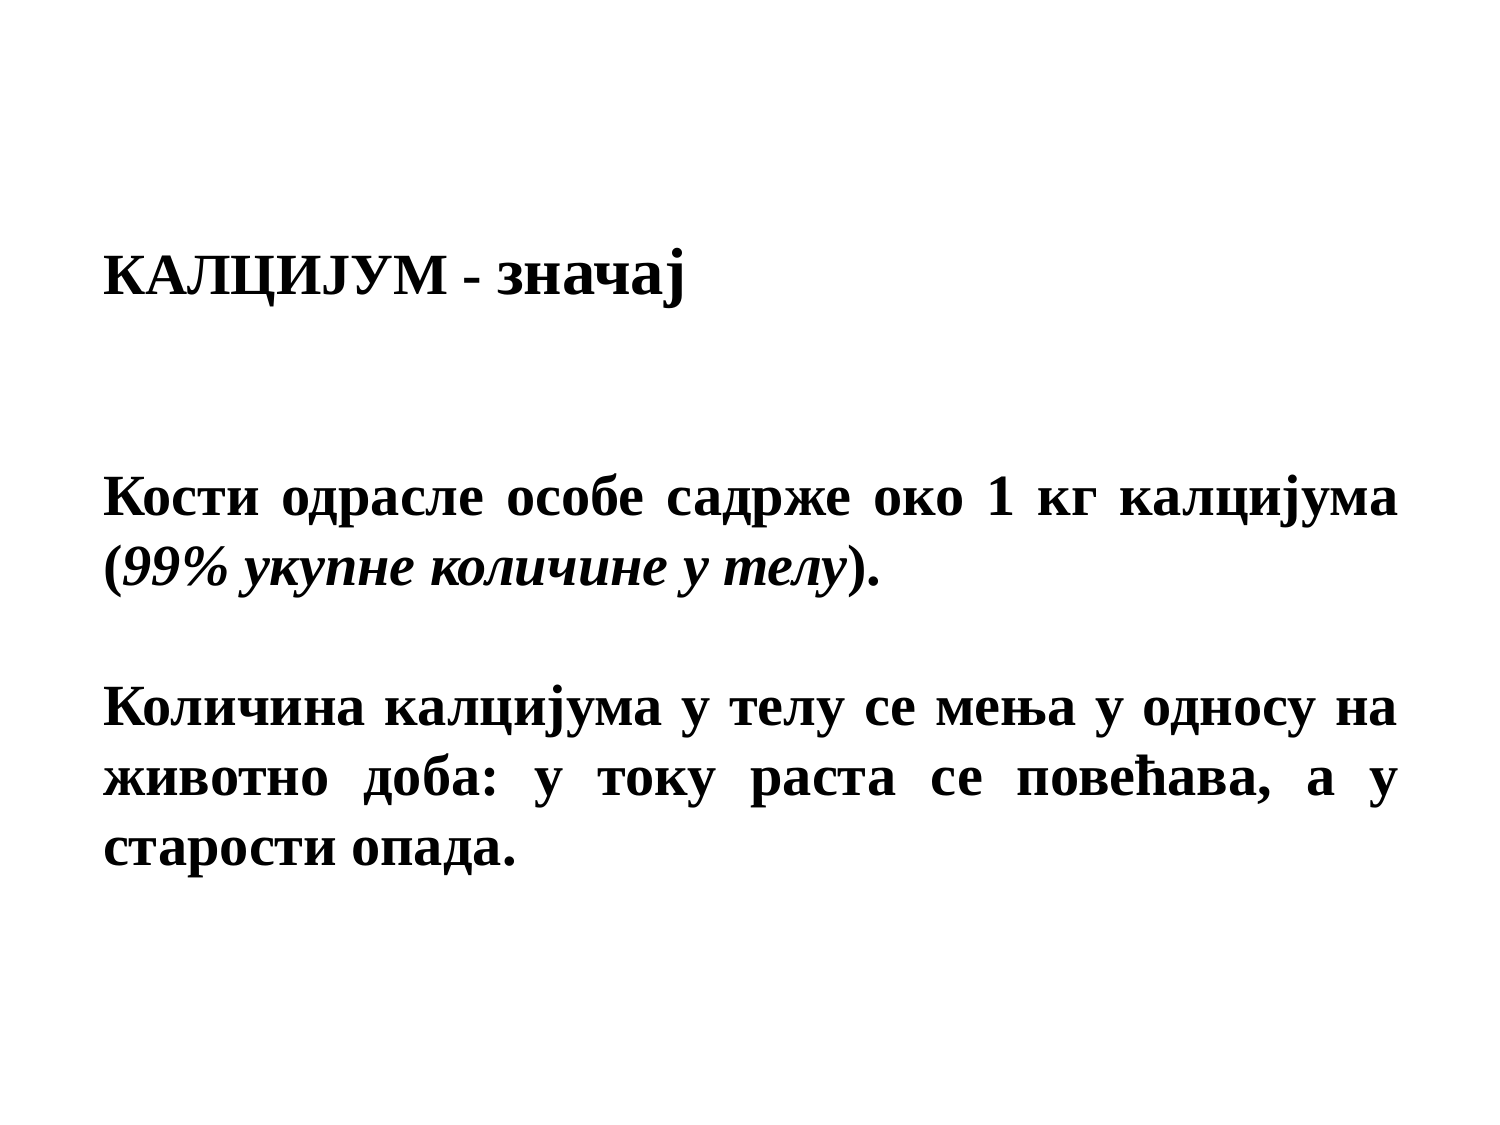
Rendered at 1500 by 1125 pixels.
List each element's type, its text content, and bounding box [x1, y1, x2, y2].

text_box КАЛЦИЈУМ - значај Кости одрасле особе садрже око 1 кг калцијума (99% укупне количине у телу). Количина калцијума у телу се мења у односу на животно доба: у току раста се повећава, а у старости опада. [88, 220, 1414, 885]
